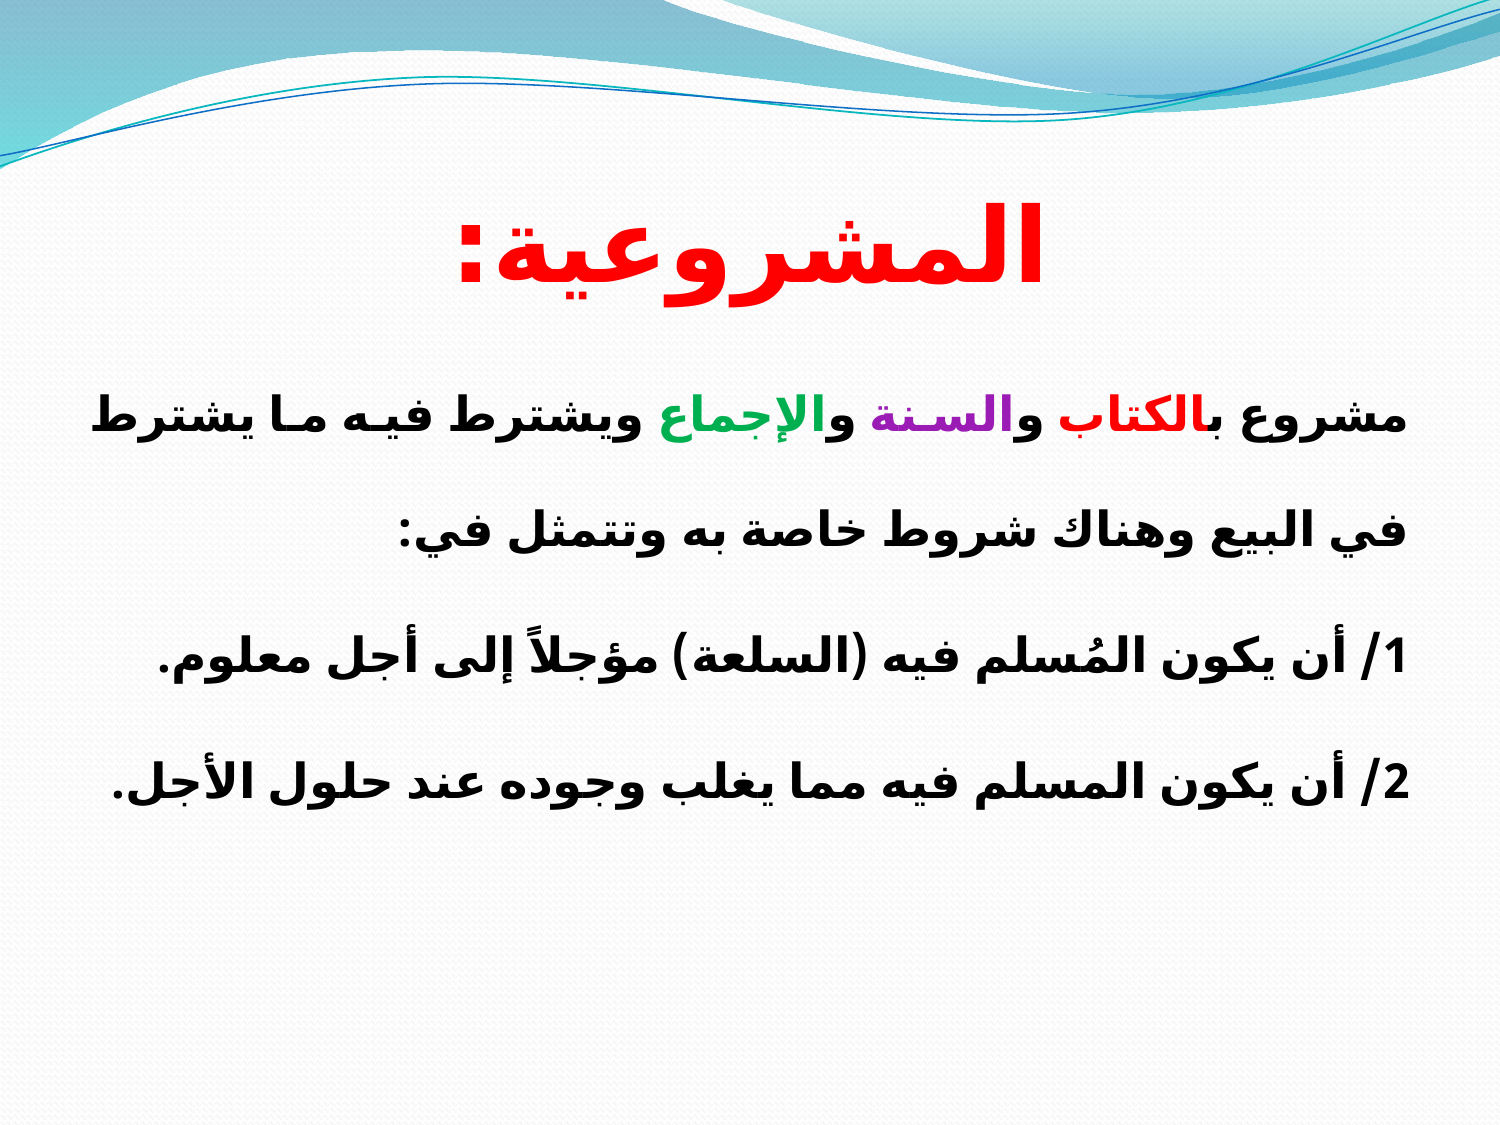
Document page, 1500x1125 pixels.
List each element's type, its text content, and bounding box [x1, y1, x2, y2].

title المشروعية: [75, 115, 1425, 303]
list مشروع بالكتاب والسنة والإجماع ويشترط فيه ما يشترط في البيع وهناك شروط خاصة به وتتمثل في: 1/ أن يكون المُسلم فيه (السلعة) مؤجلاً إلى أجل معلوم. 2/ أن يكون المسلم فيه مما يغلب وجوده عند حلول الأجل. [75, 317, 1425, 1038]
